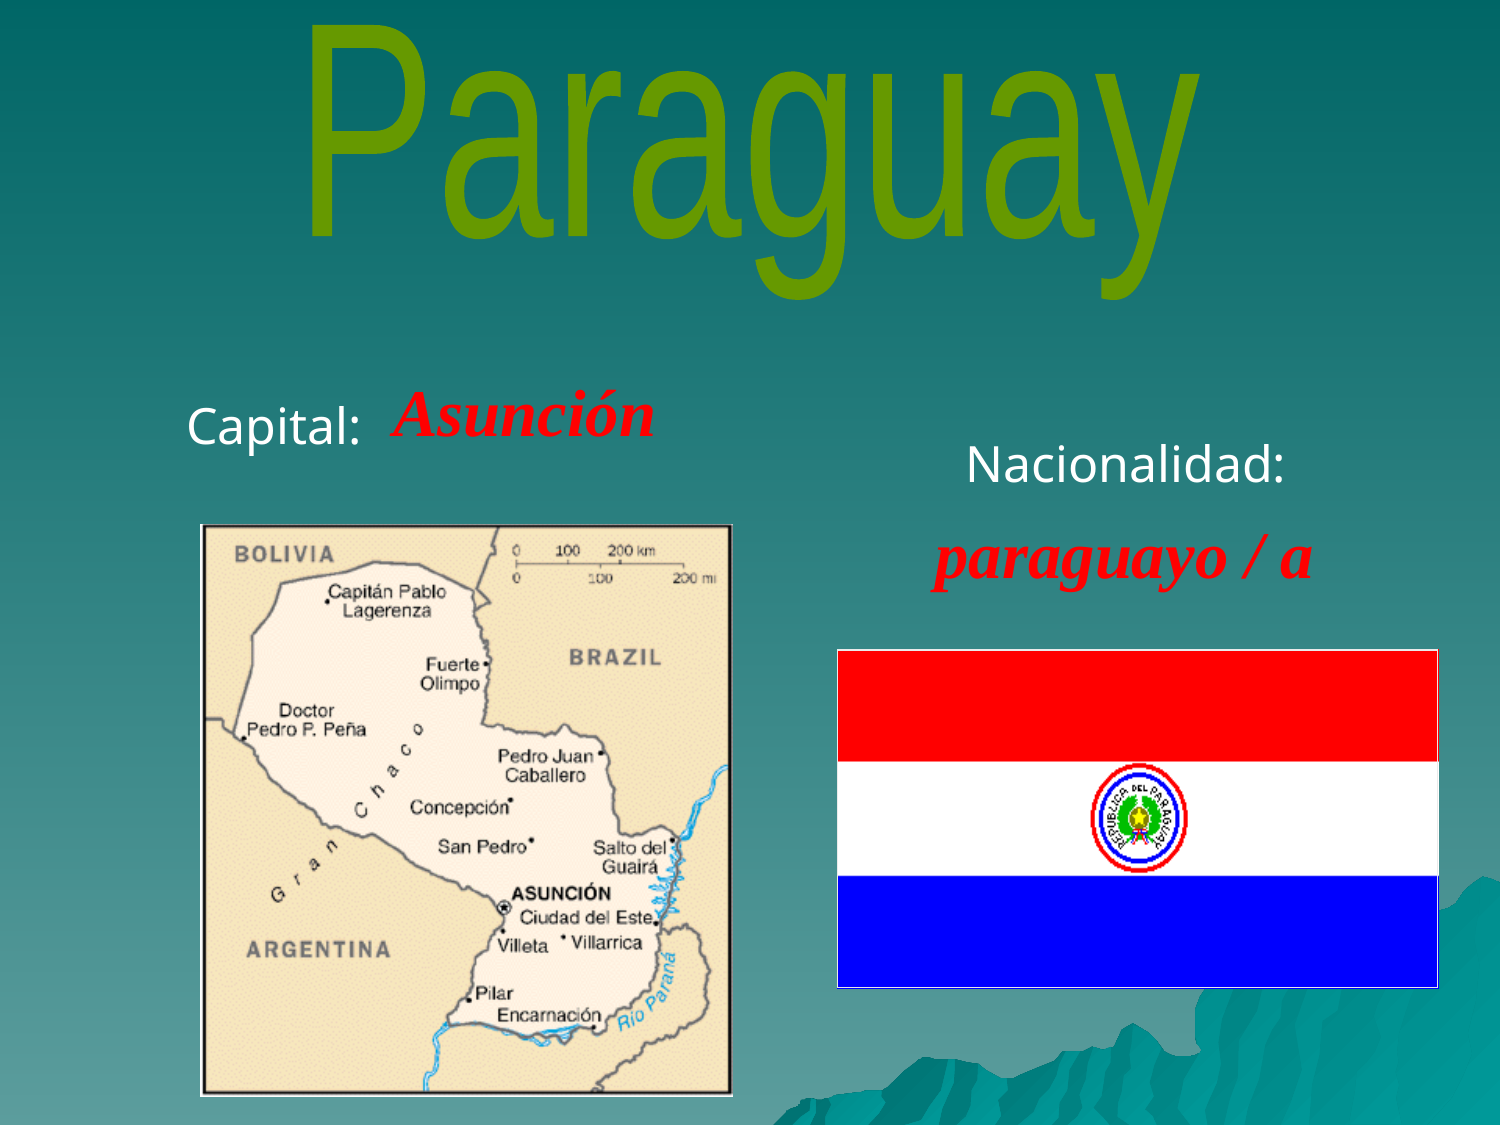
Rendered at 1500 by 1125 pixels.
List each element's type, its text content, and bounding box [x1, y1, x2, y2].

text_box paraguayo / a [912, 504, 1338, 600]
picture [199, 524, 733, 1098]
picture [837, 649, 1440, 990]
text_box Asunción [312, 362, 738, 458]
text_box Nacionalidad: [950, 424, 1302, 500]
text_box Capital: [171, 387, 378, 463]
